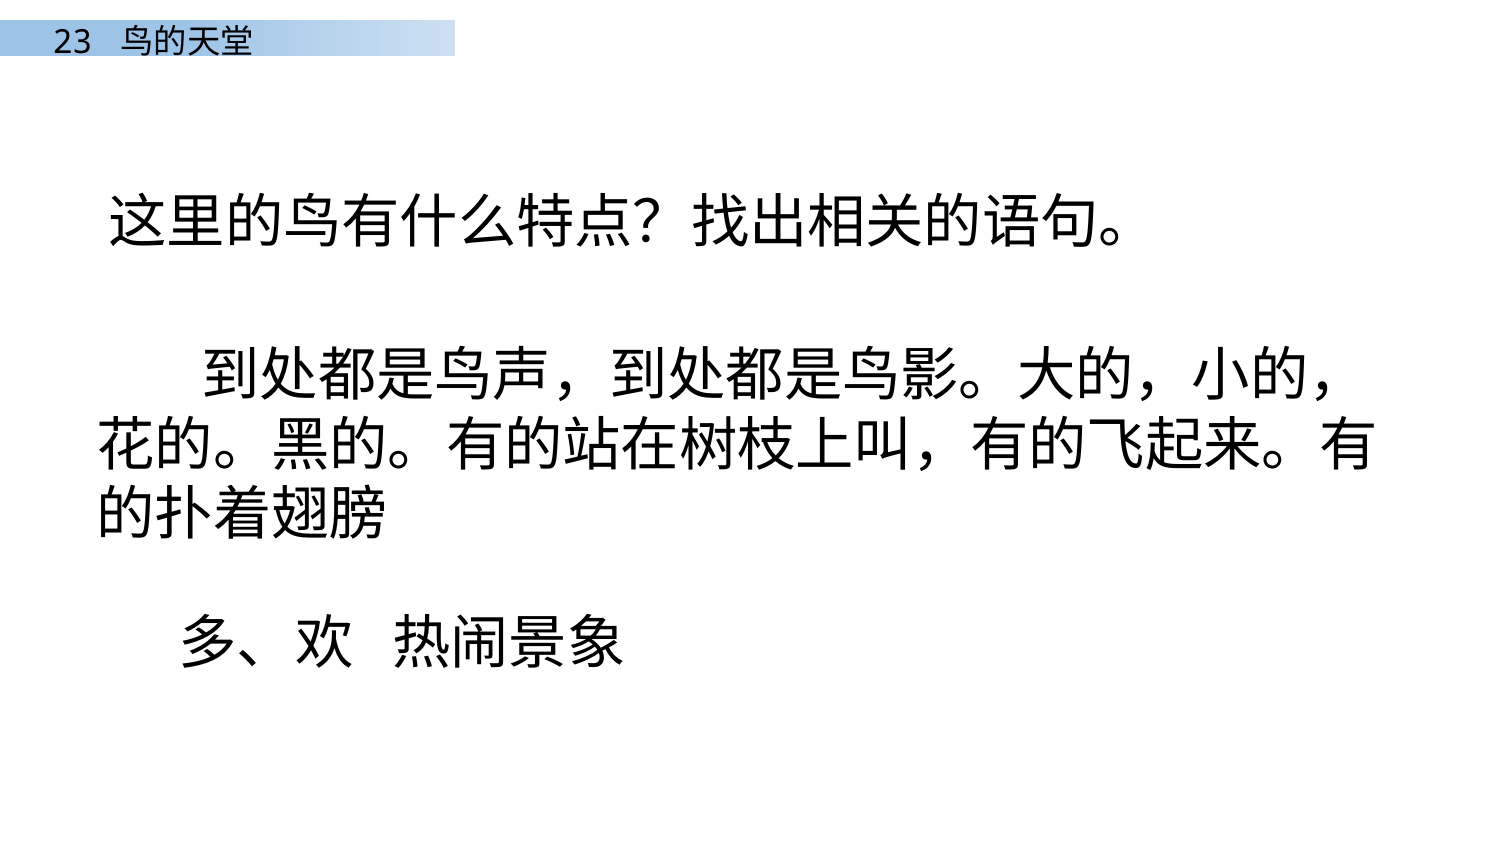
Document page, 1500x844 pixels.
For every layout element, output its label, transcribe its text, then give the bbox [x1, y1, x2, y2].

text_box 这里的鸟有什么特点？找出相关的语句。 [93, 176, 1430, 261]
text_box 到处都是鸟声，到处都是鸟影。大的，小的，花的。黑的。有的站在树枝上叫，有的飞起来。有的扑着翅膀 [81, 329, 1418, 554]
text_box 多、欢 热闹景象 [163, 598, 1500, 683]
